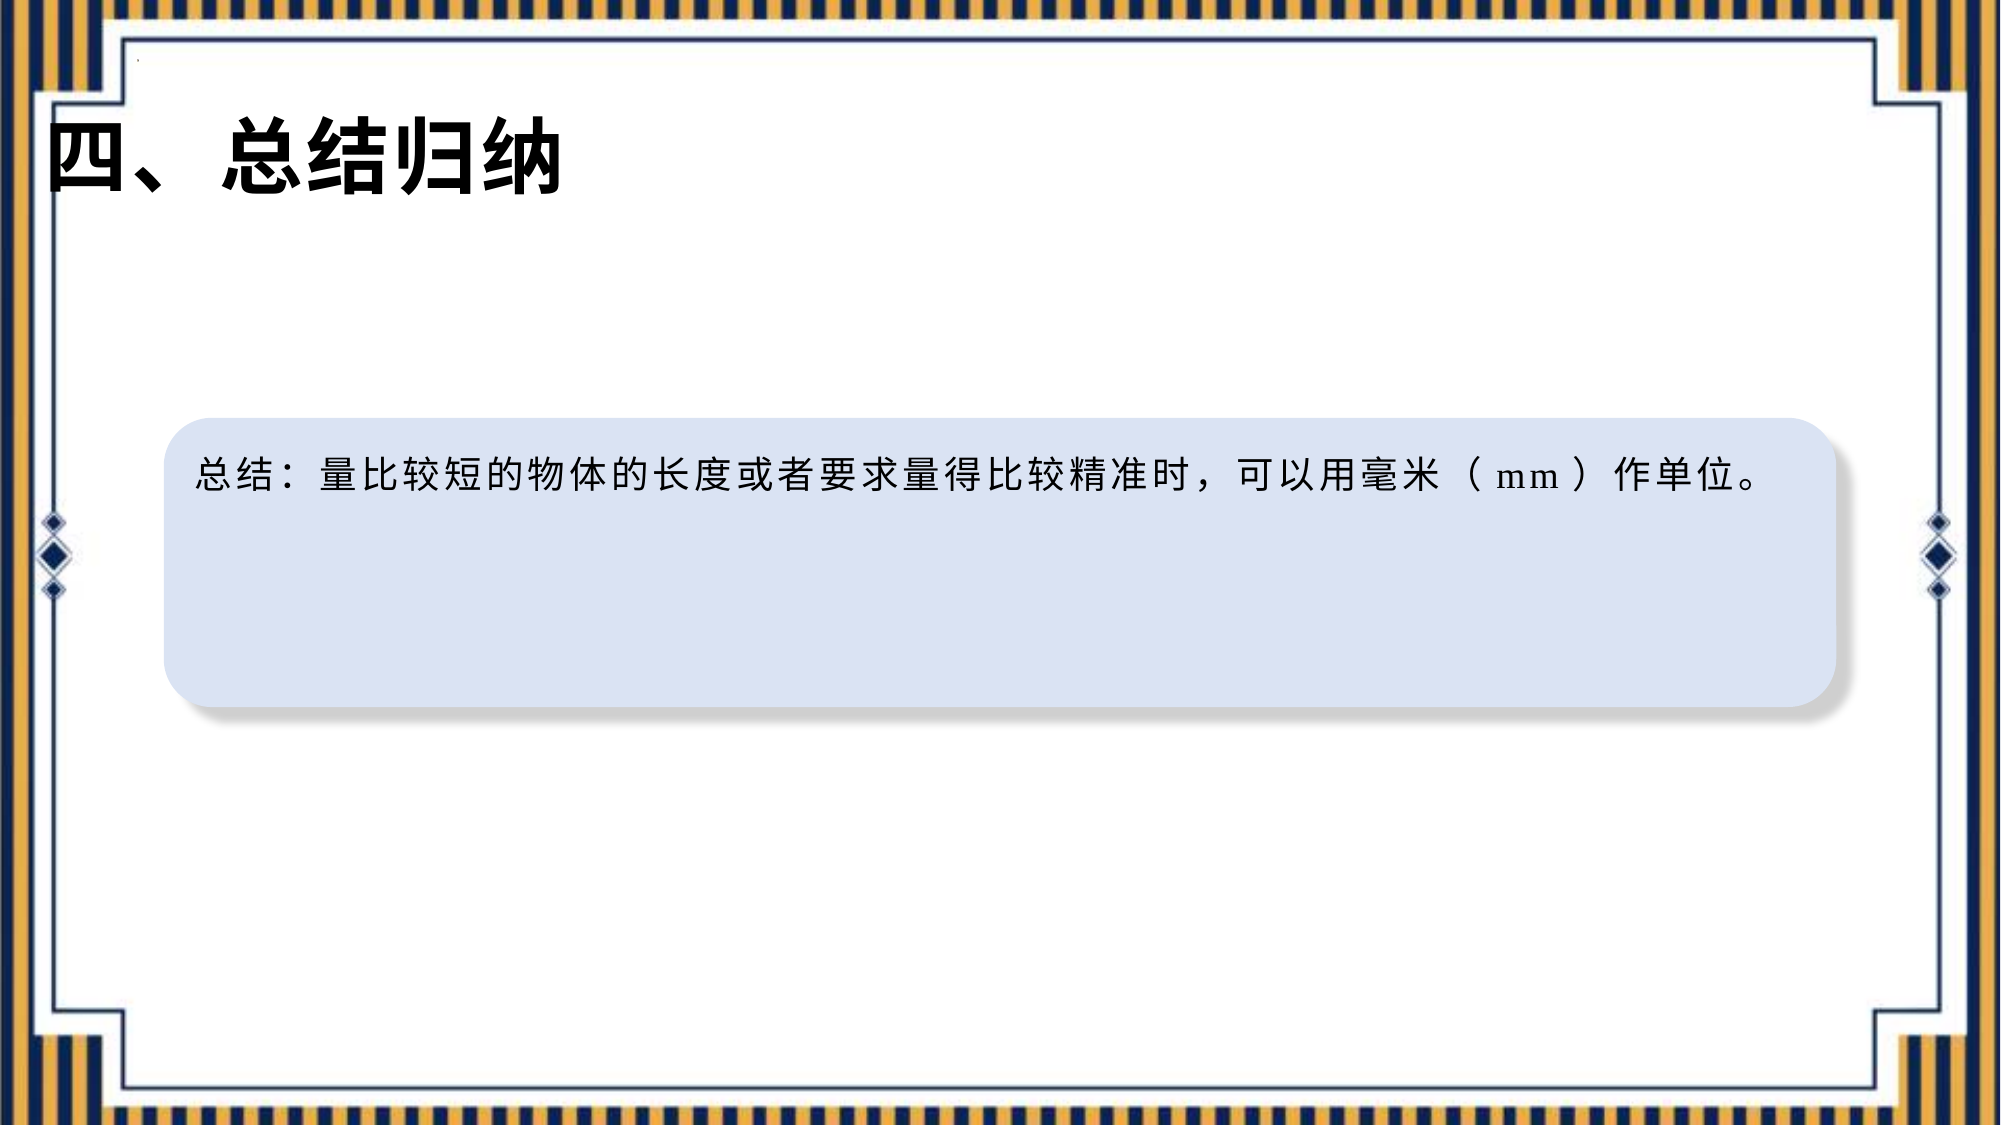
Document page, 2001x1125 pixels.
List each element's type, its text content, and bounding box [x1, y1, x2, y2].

picture [0, 0, 2001, 1125]
text_box [162, 428, 1838, 709]
text_box [192, 416, 1808, 421]
text_box 总结：量比较短的物体的长度或者要求量得比较精准时，可以用毫米（mm）作单位。 [180, 421, 1823, 504]
title 四、总结归纳 [29, 84, 1036, 224]
